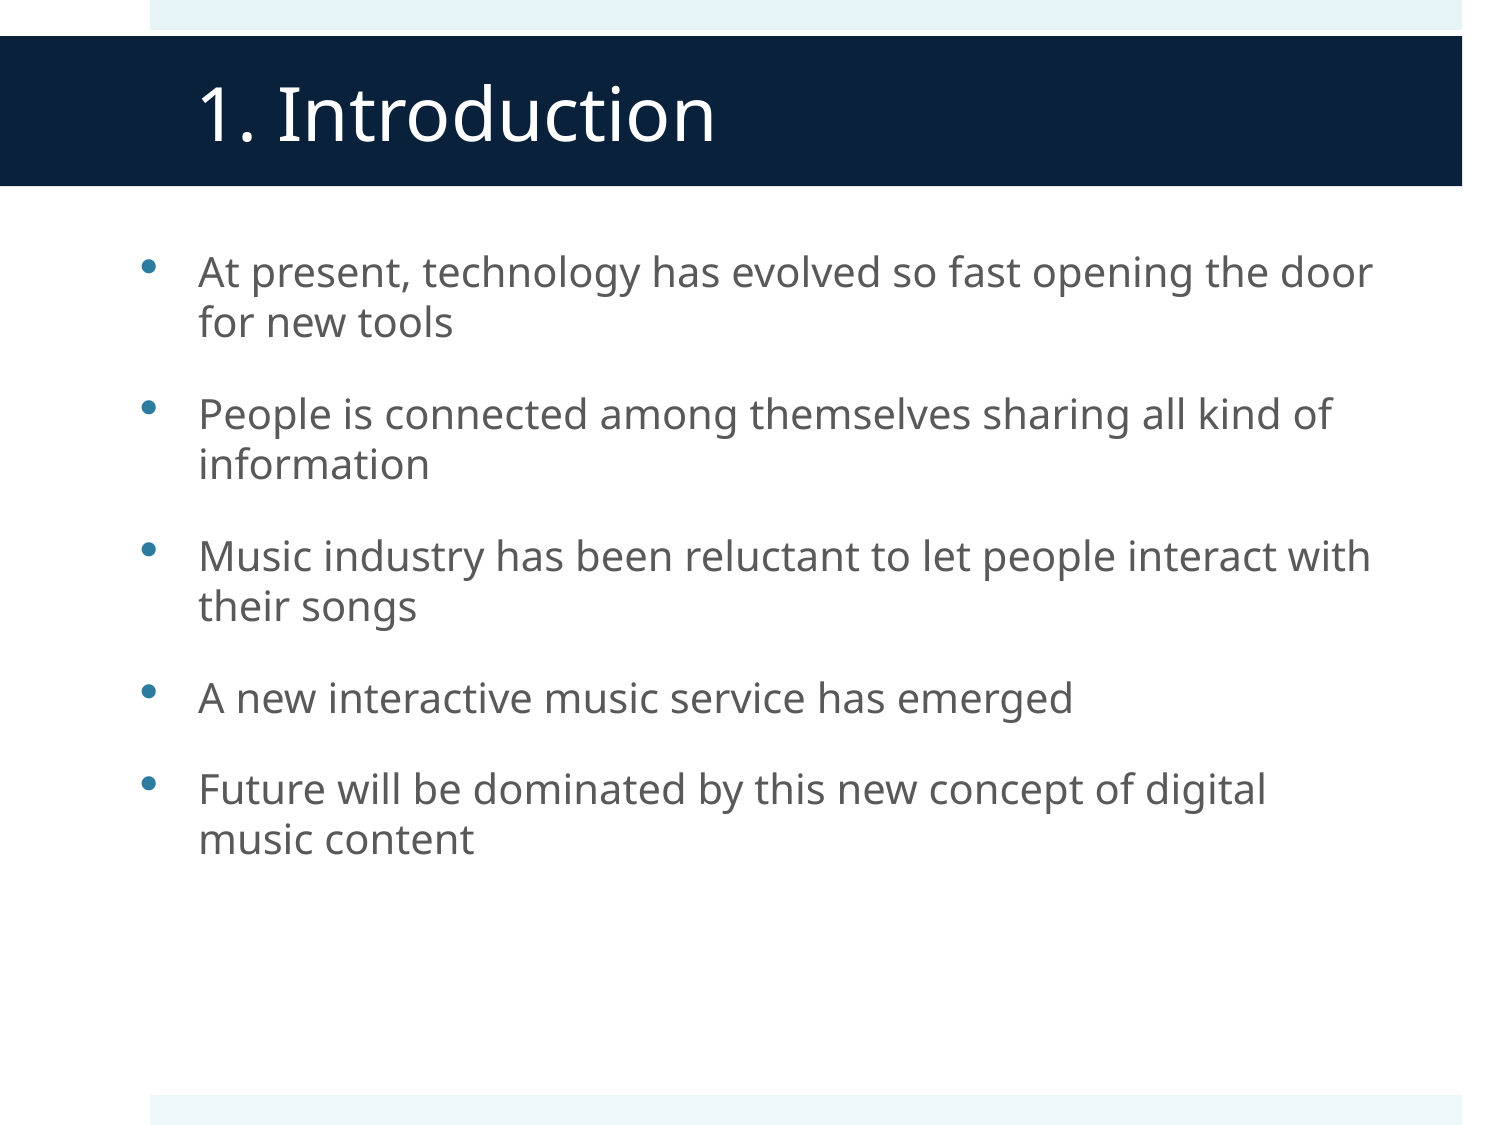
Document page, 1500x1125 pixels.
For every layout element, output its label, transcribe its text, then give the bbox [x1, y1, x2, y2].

title 1. Introduction [0, 36, 1463, 187]
list At present, technology has evolved so fast opening the door for new tools People is connected among themselves sharing all kind of information Music industry has been reluctant to let people interact with their songs A new interactive music service has emerged Future will be dominated by this new concept of digital music content [126, 238, 1407, 972]
